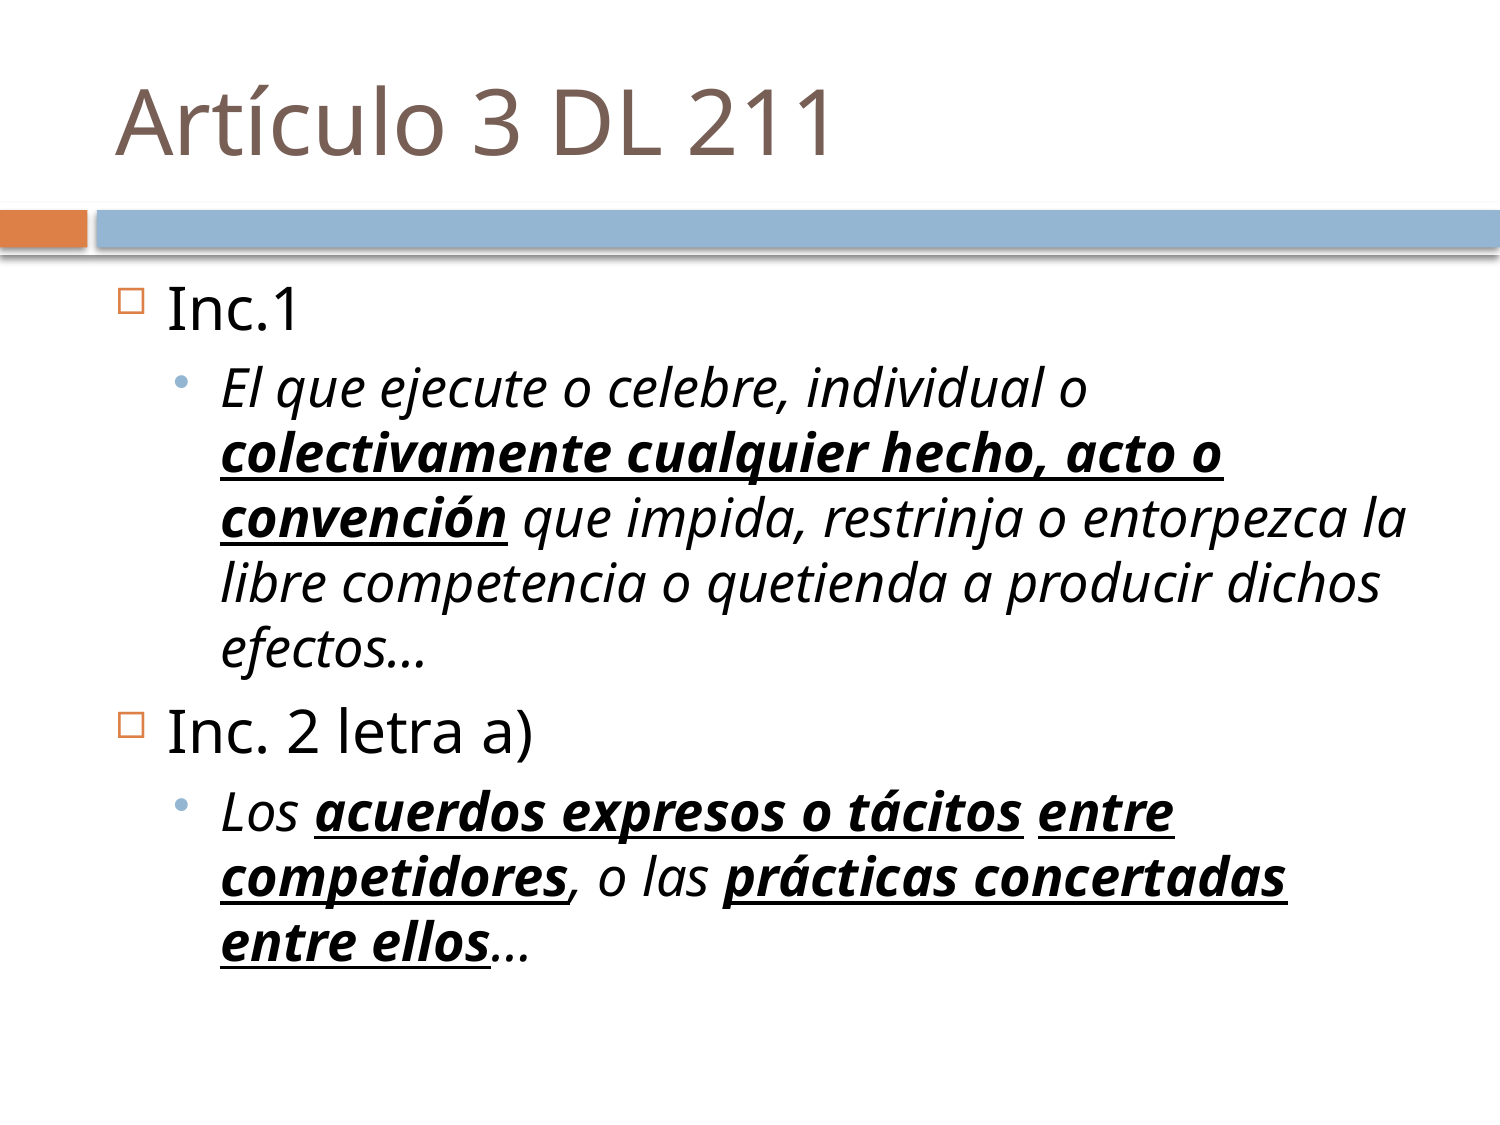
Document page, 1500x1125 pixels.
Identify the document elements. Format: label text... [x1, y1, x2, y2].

list Inc.1 El que ejecute o celebre, individual o colectivamente cualquier hecho, acto o convención que impida, restrinja o entorpezca la libre competencia o quetienda a producir dichos efectos… Inc. 2 letra a) Los acuerdos expresos o tácitos entre competidores, o las prácticas concertadas entre ellos… [100, 262, 1438, 1000]
title Artículo 3 DL 211 [100, 37, 1438, 200]
